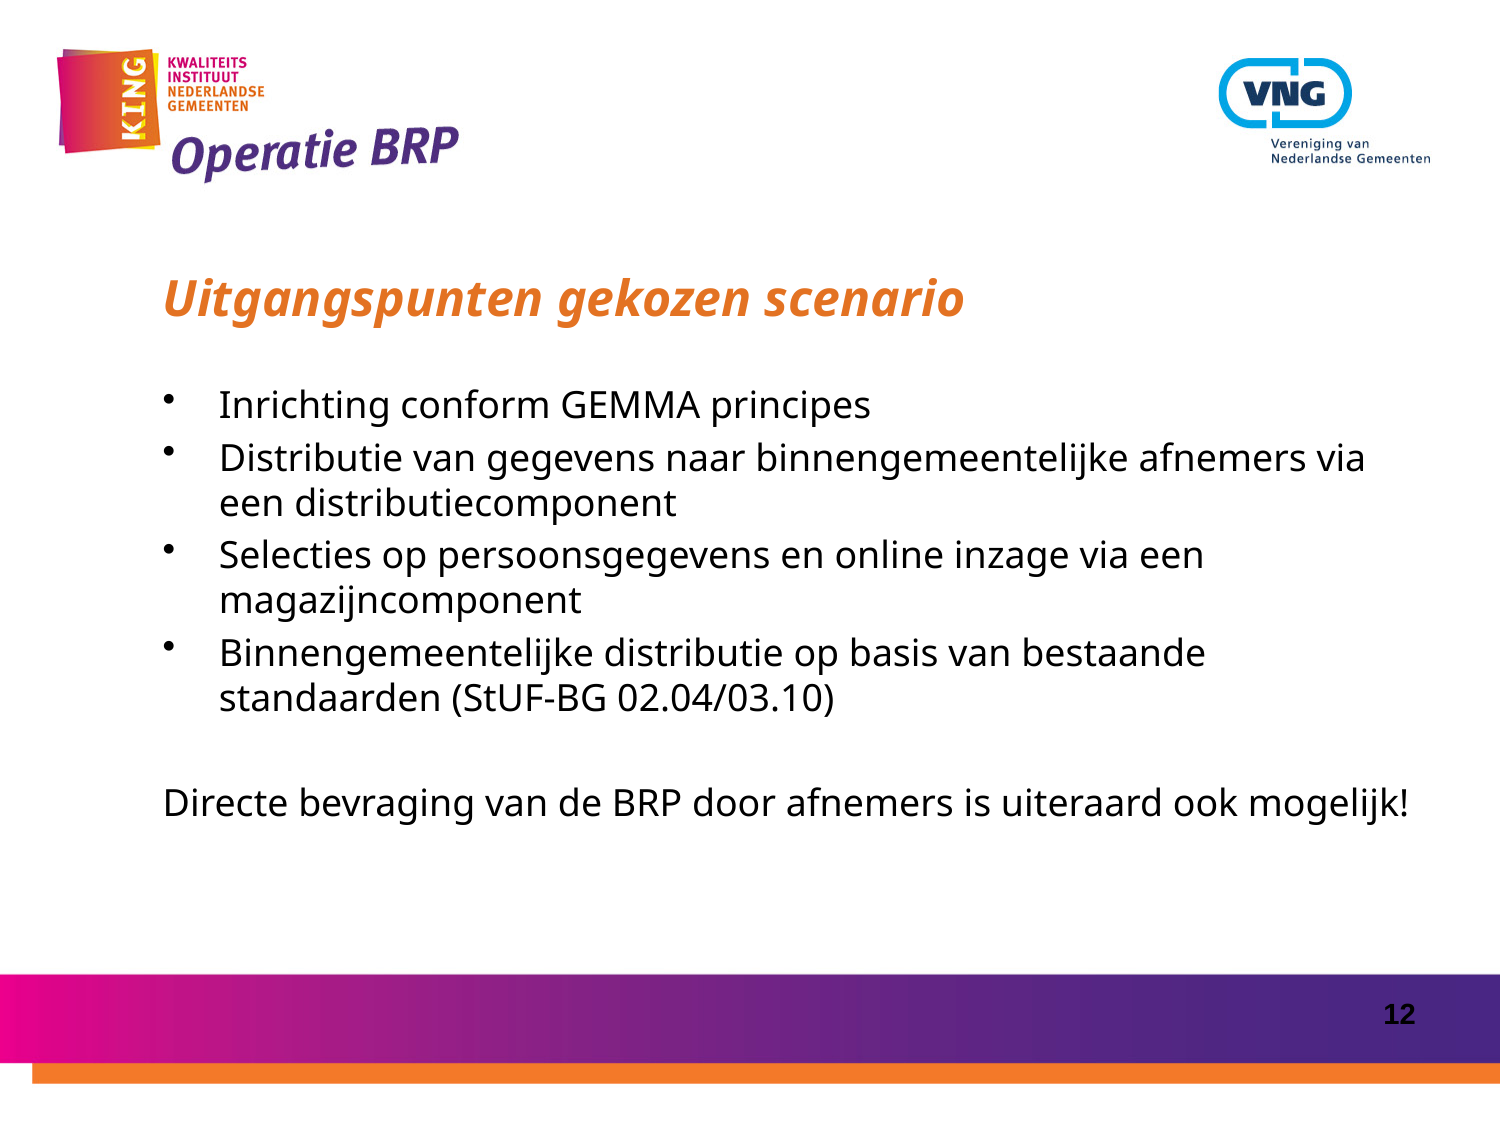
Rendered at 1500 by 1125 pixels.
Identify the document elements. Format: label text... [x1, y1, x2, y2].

title Uitgangspunten gekozen scenario [147, 231, 1402, 362]
list Inrichting conform GEMMA principes Distributie van gegevens naar binnengemeentelijke afnemers via een distributiecomponent Selecties op persoonsgegevens en online inzage via een magazijncomponent Binnengemeentelijke distributie op basis van bestaande standaarden (StUF-BG 02.04/03.10) Directe bevraging van de BRP door afnemers is uiteraard ook mogelijk! [147, 373, 1428, 953]
picture [0, 0, 1500, 1125]
slide_number 12 [1080, 987, 1431, 1036]
